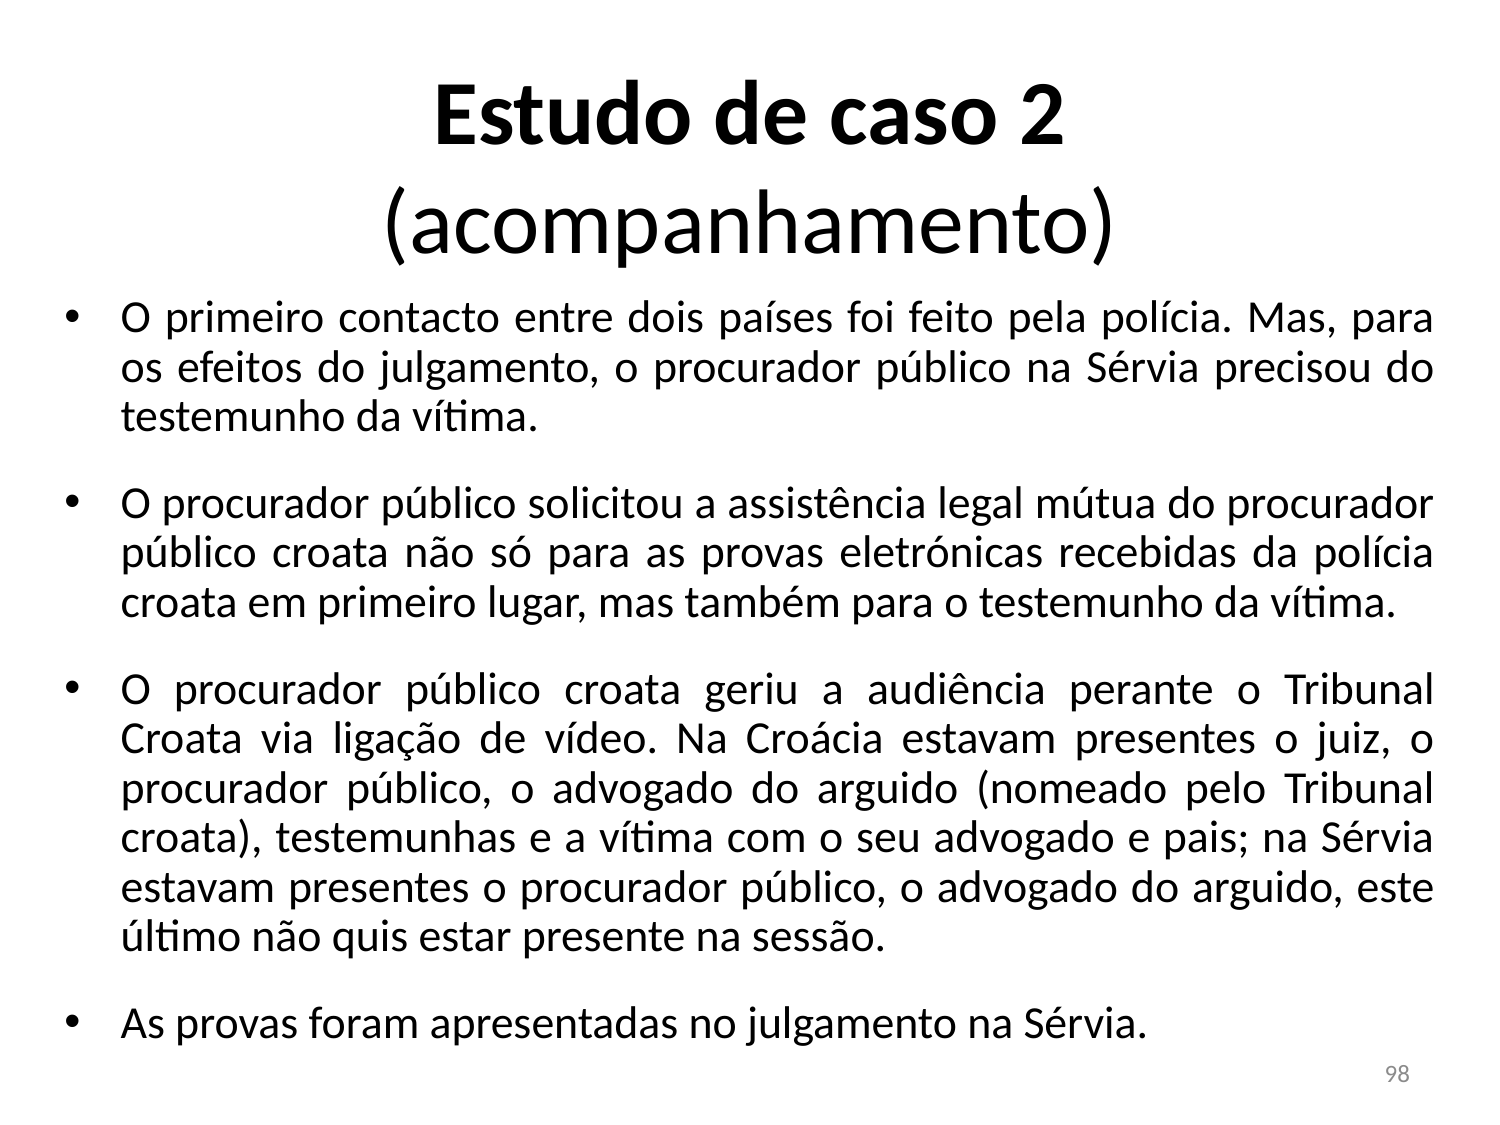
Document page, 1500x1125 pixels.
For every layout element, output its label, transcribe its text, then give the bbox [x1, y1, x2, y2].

list O primeiro contacto entre dois países foi feito pela polícia. Mas, para os efeitos do julgamento, o procurador público na Sérvia precisou do testemunho da vítima. O procurador público solicitou a assistência legal mútua do procurador público croata não só para as provas eletrónicas recebidas da polícia croata em primeiro lugar, mas também para o testemunho da vítima. O procurador público croata geriu a audiência perante o Tribunal Croata via ligação de vídeo. Na Croácia estavam presentes o juiz, o procurador público, o advogado do arguido (nomeado pelo Tribunal croata), testemunhas e a vítima com o seu advogado e pais; na Sérvia estavam presentes o procurador público, o advogado do arguido, este último não quis estar presente na sessão. As provas foram apresentadas no julgamento na Sérvia. [49, 285, 1451, 1125]
slide_number 98 [1074, 1042, 1425, 1103]
title Estudo de caso 2 (acompanhamento) [75, 45, 1425, 187]
